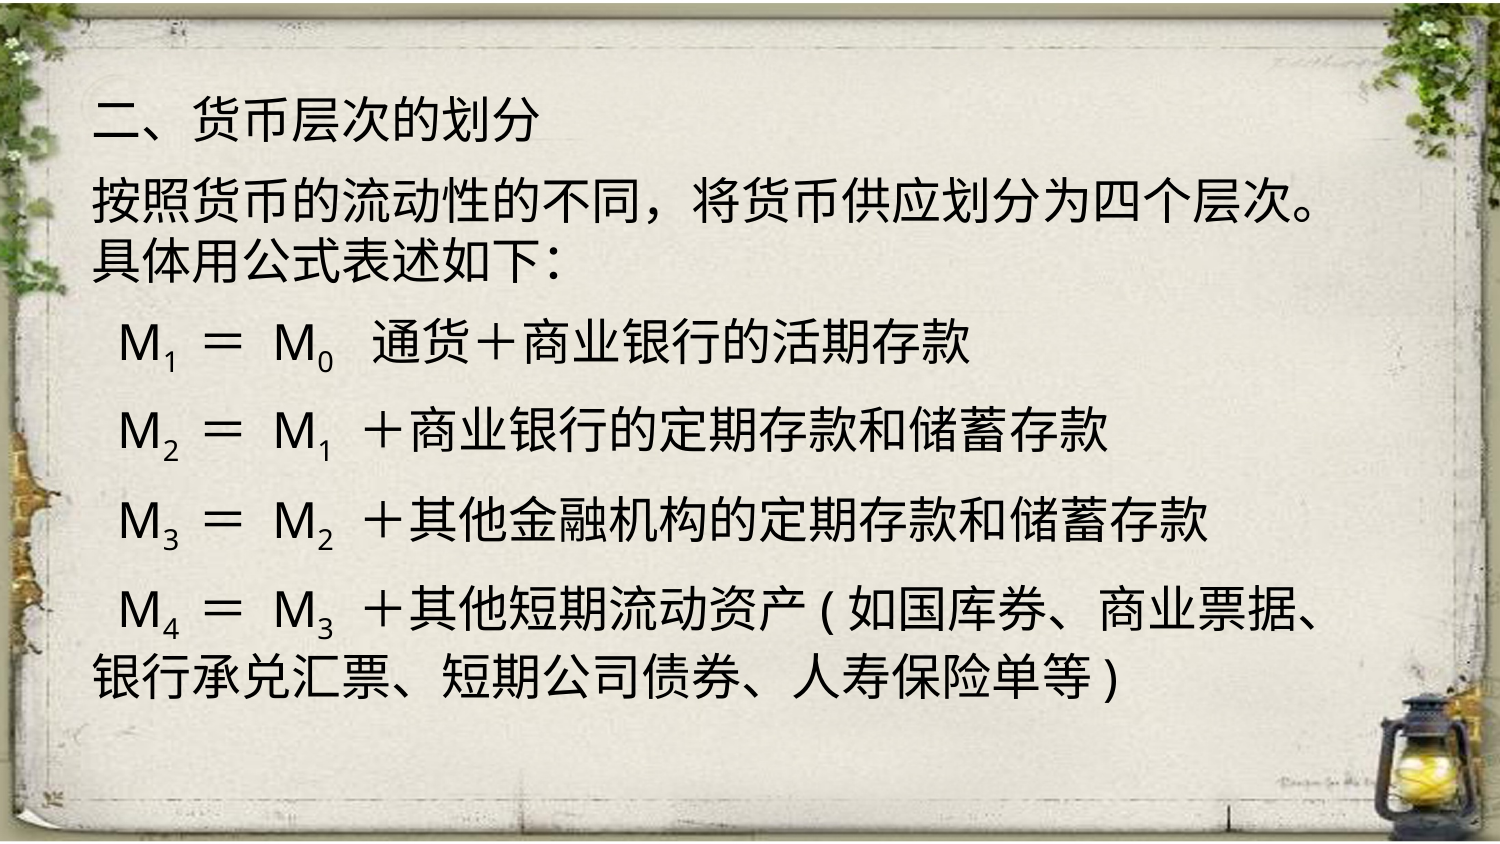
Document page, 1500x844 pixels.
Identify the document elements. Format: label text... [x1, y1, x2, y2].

list 二、货币层次的划分 按照货币的流动性的不同，将货币供应划分为四个层次。具体用公式表述如下： M1 ＝ M0 通货＋商业银行的活期存款 M2 ＝ M1 ＋商业银行的定期存款和储蓄存款 M3 ＝ M2 ＋其他金融机构的定期存款和储蓄存款 M4 ＝ M3 ＋其他短期流动资产(如国库券、商业票据、银行承兑汇票、短期公司债券、人寿保险单等) [76, 80, 1378, 712]
picture [0, 0, 1500, 844]
